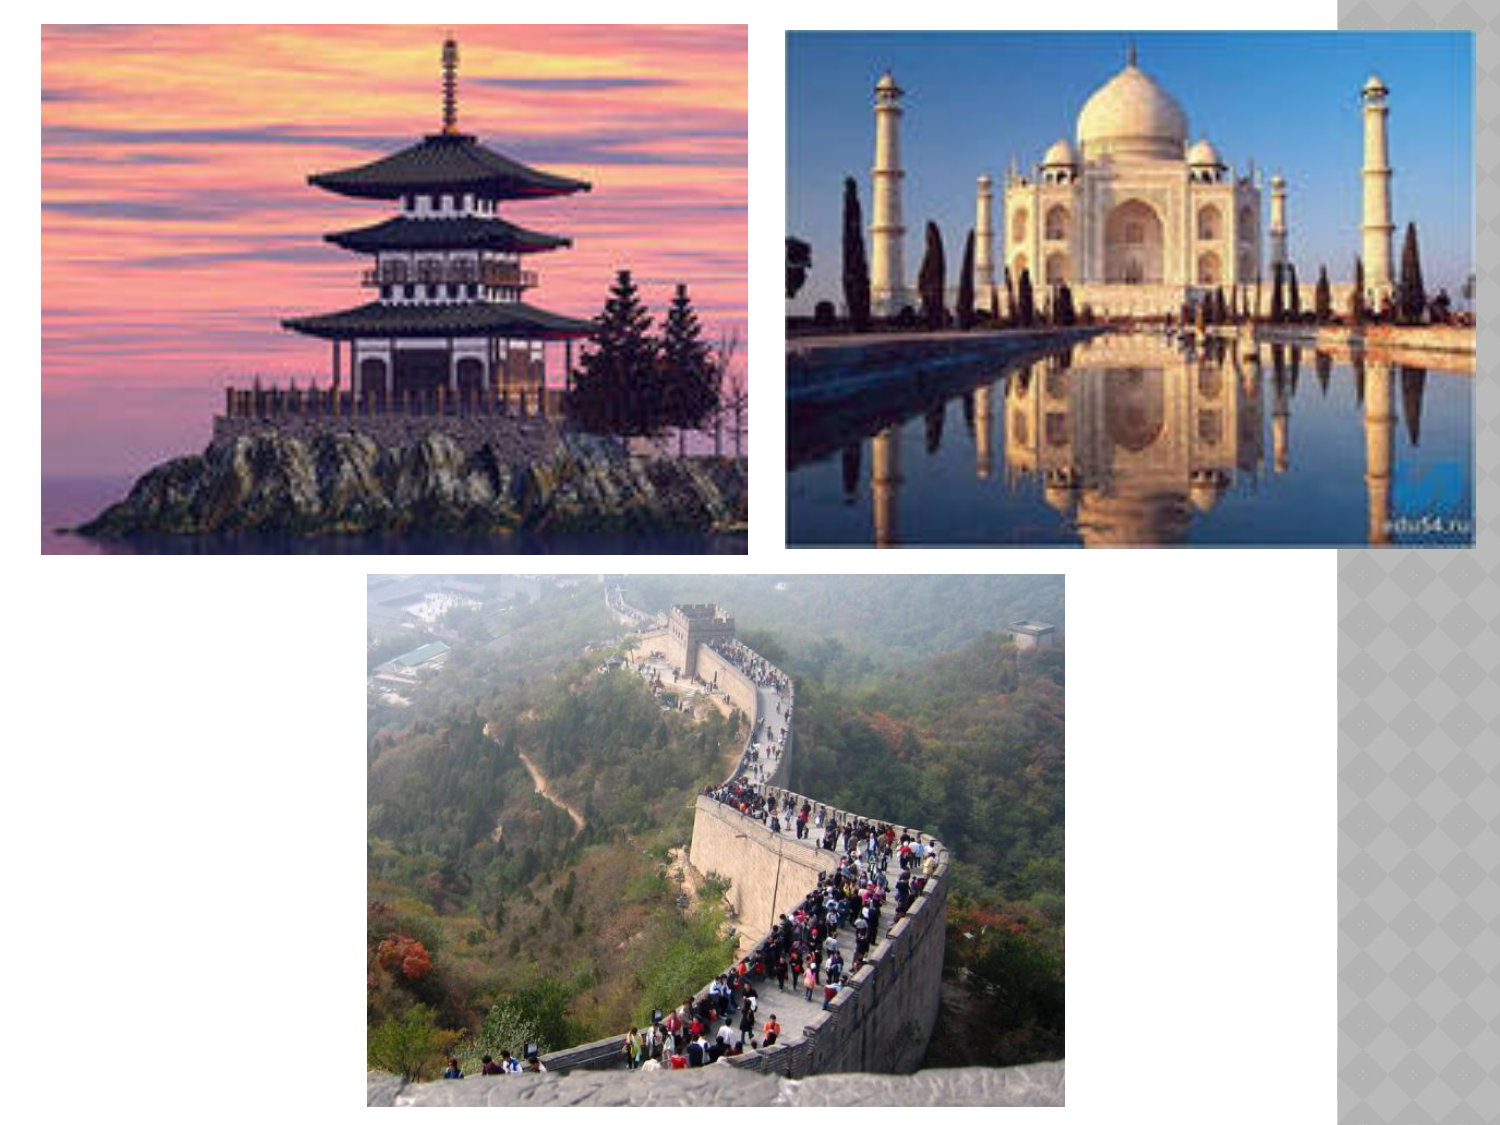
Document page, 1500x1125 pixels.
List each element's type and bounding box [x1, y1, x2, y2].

picture [784, 30, 1477, 550]
picture [367, 573, 1065, 1108]
list [40, 24, 748, 556]
